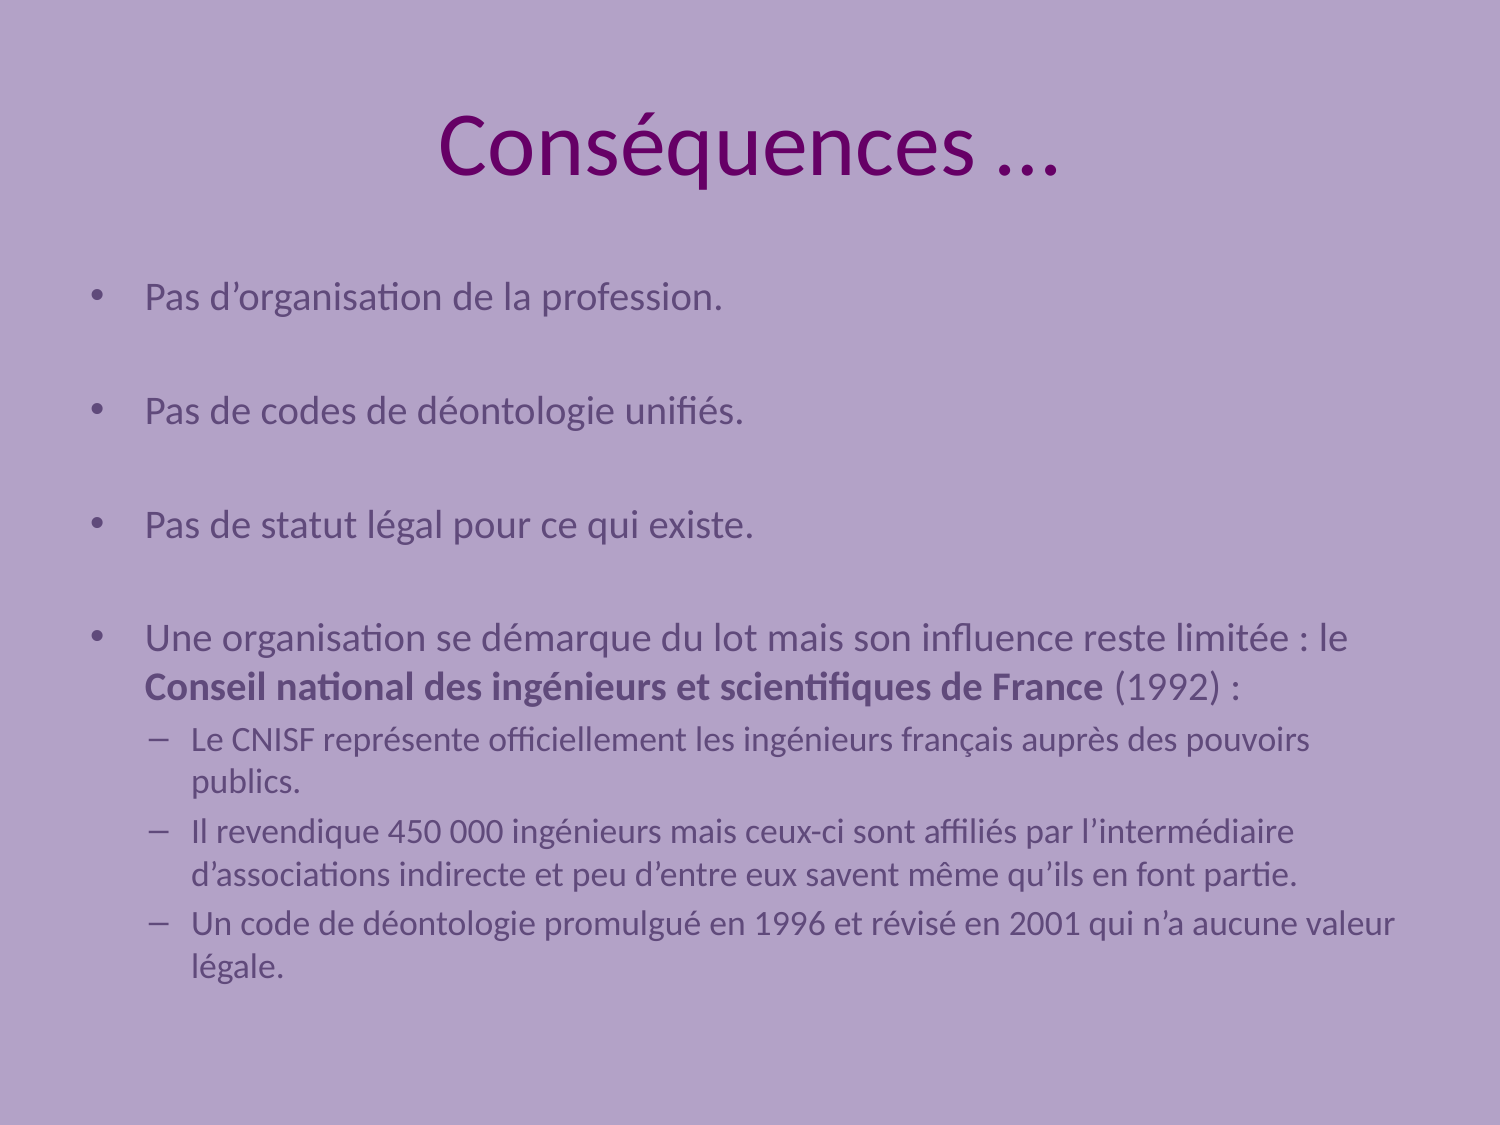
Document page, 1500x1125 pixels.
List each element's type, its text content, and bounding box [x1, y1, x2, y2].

list Pas d’organisation de la profession. Pas de codes de déontologie unifiés. Pas de statut légal pour ce qui existe. Une organisation se démarque du lot mais son influence reste limitée : le Conseil national des ingénieurs et scientifiques de France (1992) : Le CNISF représente officiellement les ingénieurs français auprès des pouvoirs publics. Il revendique 450 000 ingénieurs mais ceux-ci sont affiliés par l’intermédiaire d’associations indirecte et peu d’entre eux savent même qu’ils en font partie. Un code de déontologie promulgué en 1996 et révisé en 2001 qui n’a aucune valeur légale. [75, 262, 1425, 1005]
title Conséquences … [75, 45, 1425, 233]
